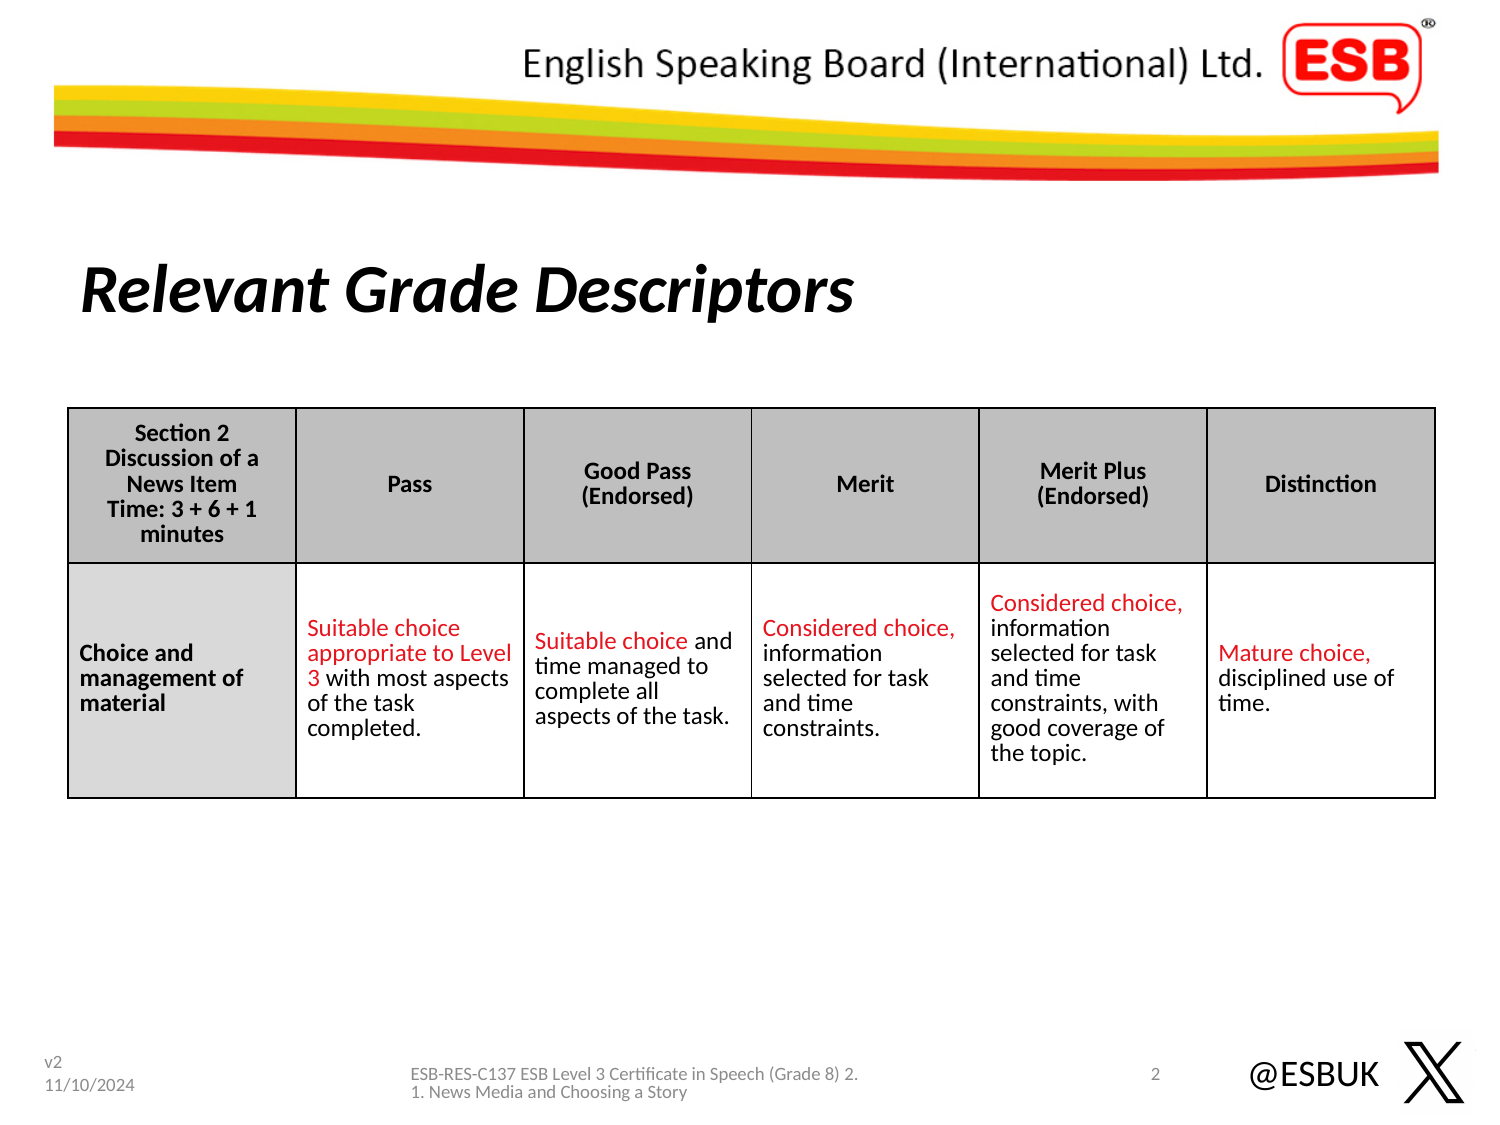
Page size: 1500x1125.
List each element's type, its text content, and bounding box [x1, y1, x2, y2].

table_cell Choice and management of material [69, 564, 295, 797]
table_header Distinction [1208, 409, 1434, 562]
table_header Merit [752, 409, 978, 562]
table_cell Considered choice, information selected for task and time constraints, with good coverage of the topic. [980, 564, 1206, 797]
table_header Section 2 Discussion of a News Item Time: 3 + 6 + 1 minutes [69, 409, 295, 562]
table_header Pass [297, 409, 523, 562]
table_cell Considered choice, information selected for task and time constraints. [752, 564, 978, 797]
table_header Good Pass (Endorsed) [525, 409, 751, 562]
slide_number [29, 1042, 160, 1103]
picture [1395, 1029, 1476, 1116]
table_cell Mature choice, disciplined use of time. [1208, 564, 1434, 797]
table_cell Suitable choice appropriate to Level 3 with most aspects of the task completed. [297, 564, 523, 797]
footer ESB-RES-C137 ESB Level 3 Certificate in Speech (Grade 8) 2.1. News Media and Choosing a Story [395, 1042, 874, 1103]
table_header Merit Plus (Endorsed) [980, 409, 1206, 562]
table_cell Suitable choice and time managed to complete all aspects of the task. [525, 564, 751, 797]
title Relevant Grade Descriptors [64, 219, 1359, 362]
picture [0, 0, 1500, 189]
slide_number 2 [930, 1042, 1176, 1103]
